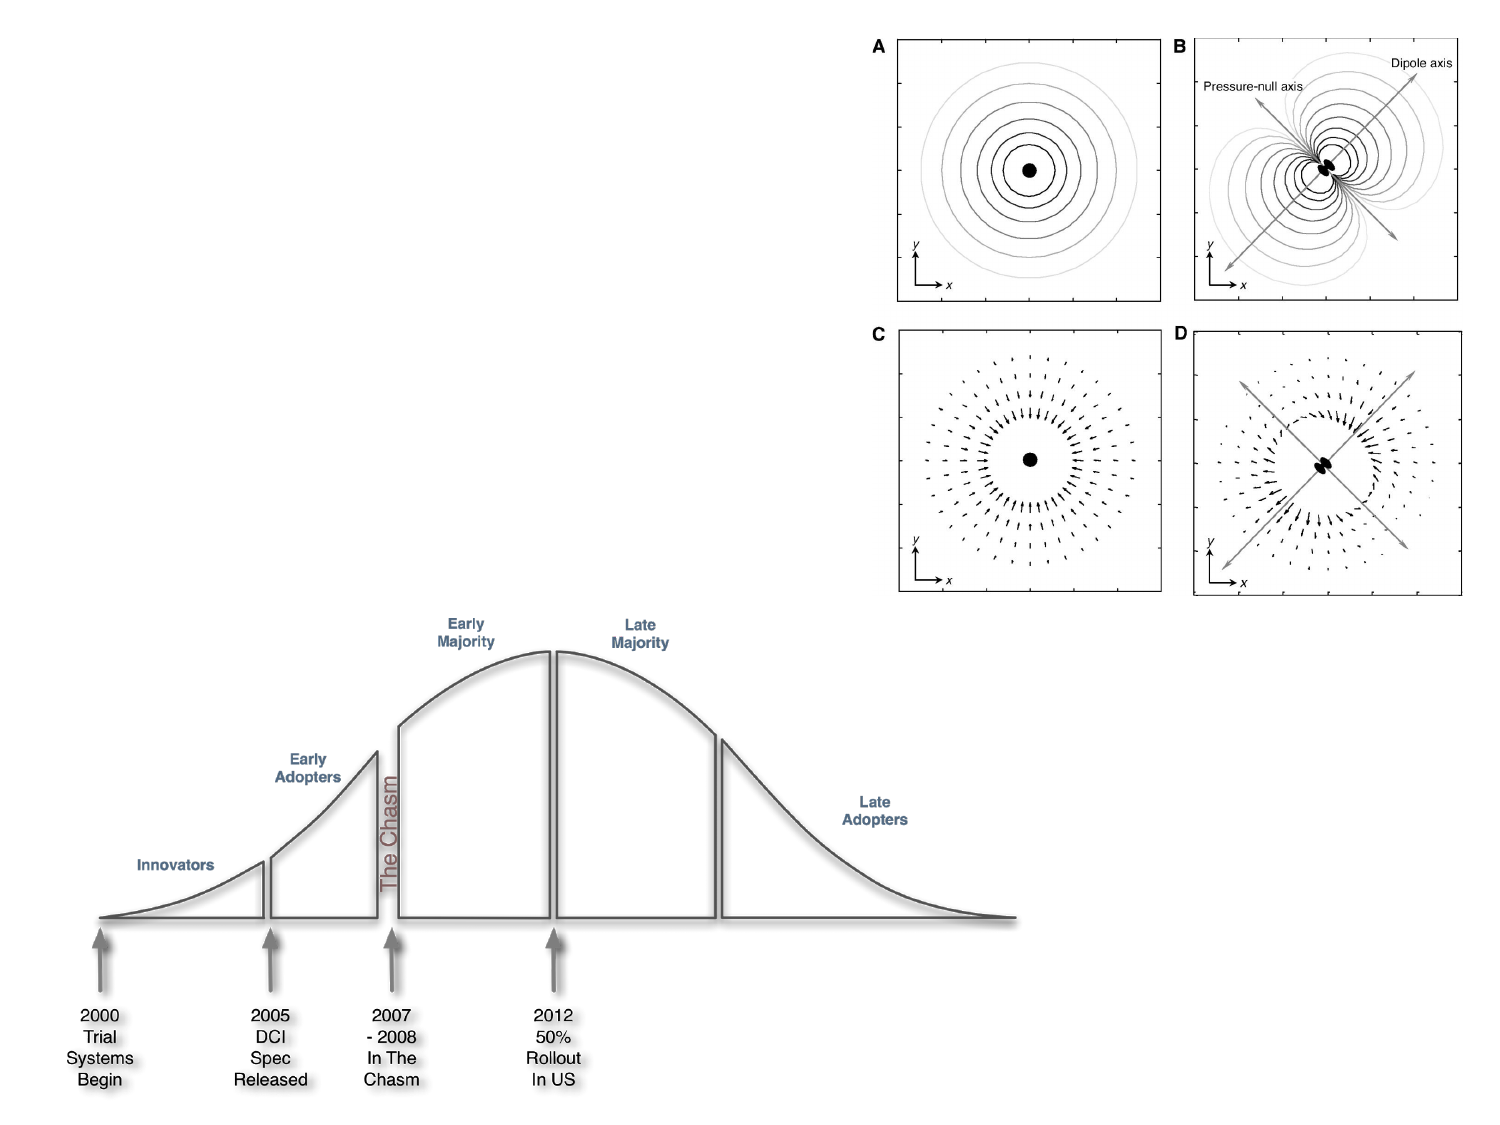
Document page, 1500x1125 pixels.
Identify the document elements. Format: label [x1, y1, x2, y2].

text_box [37, 610, 1038, 1109]
text_box [872, 38, 1463, 596]
